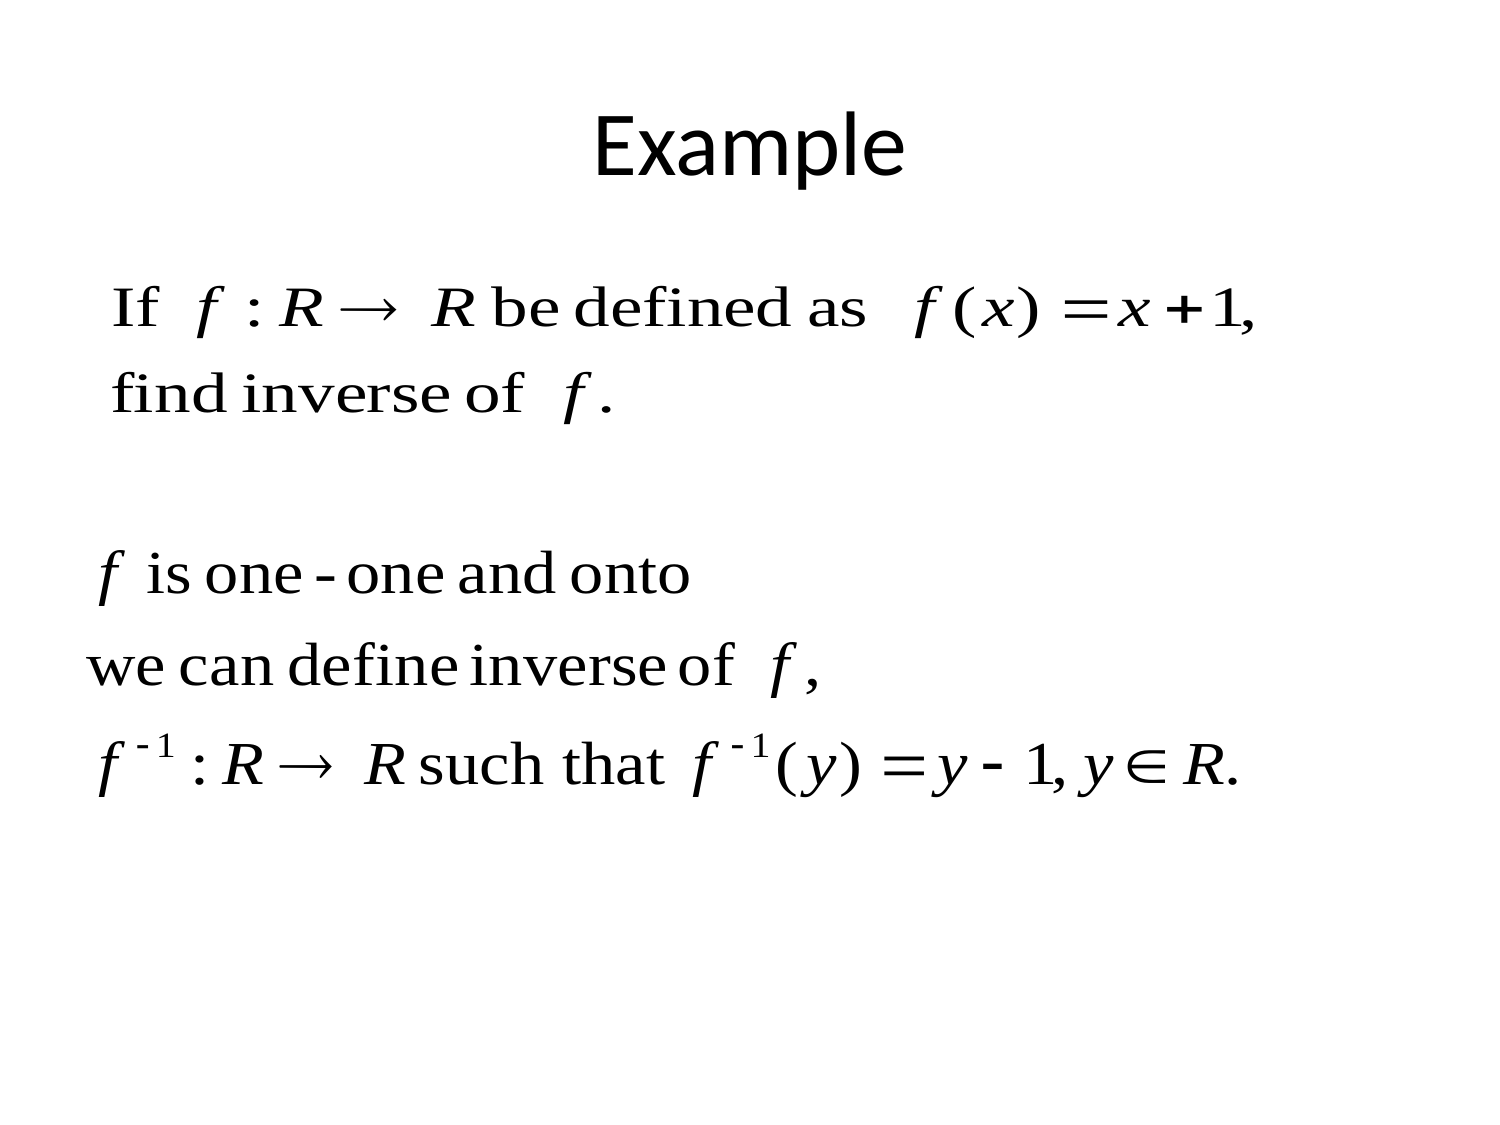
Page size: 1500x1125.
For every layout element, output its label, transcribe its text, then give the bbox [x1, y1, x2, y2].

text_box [99, 274, 1271, 437]
title Example [75, 45, 1425, 233]
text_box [74, 537, 1251, 813]
